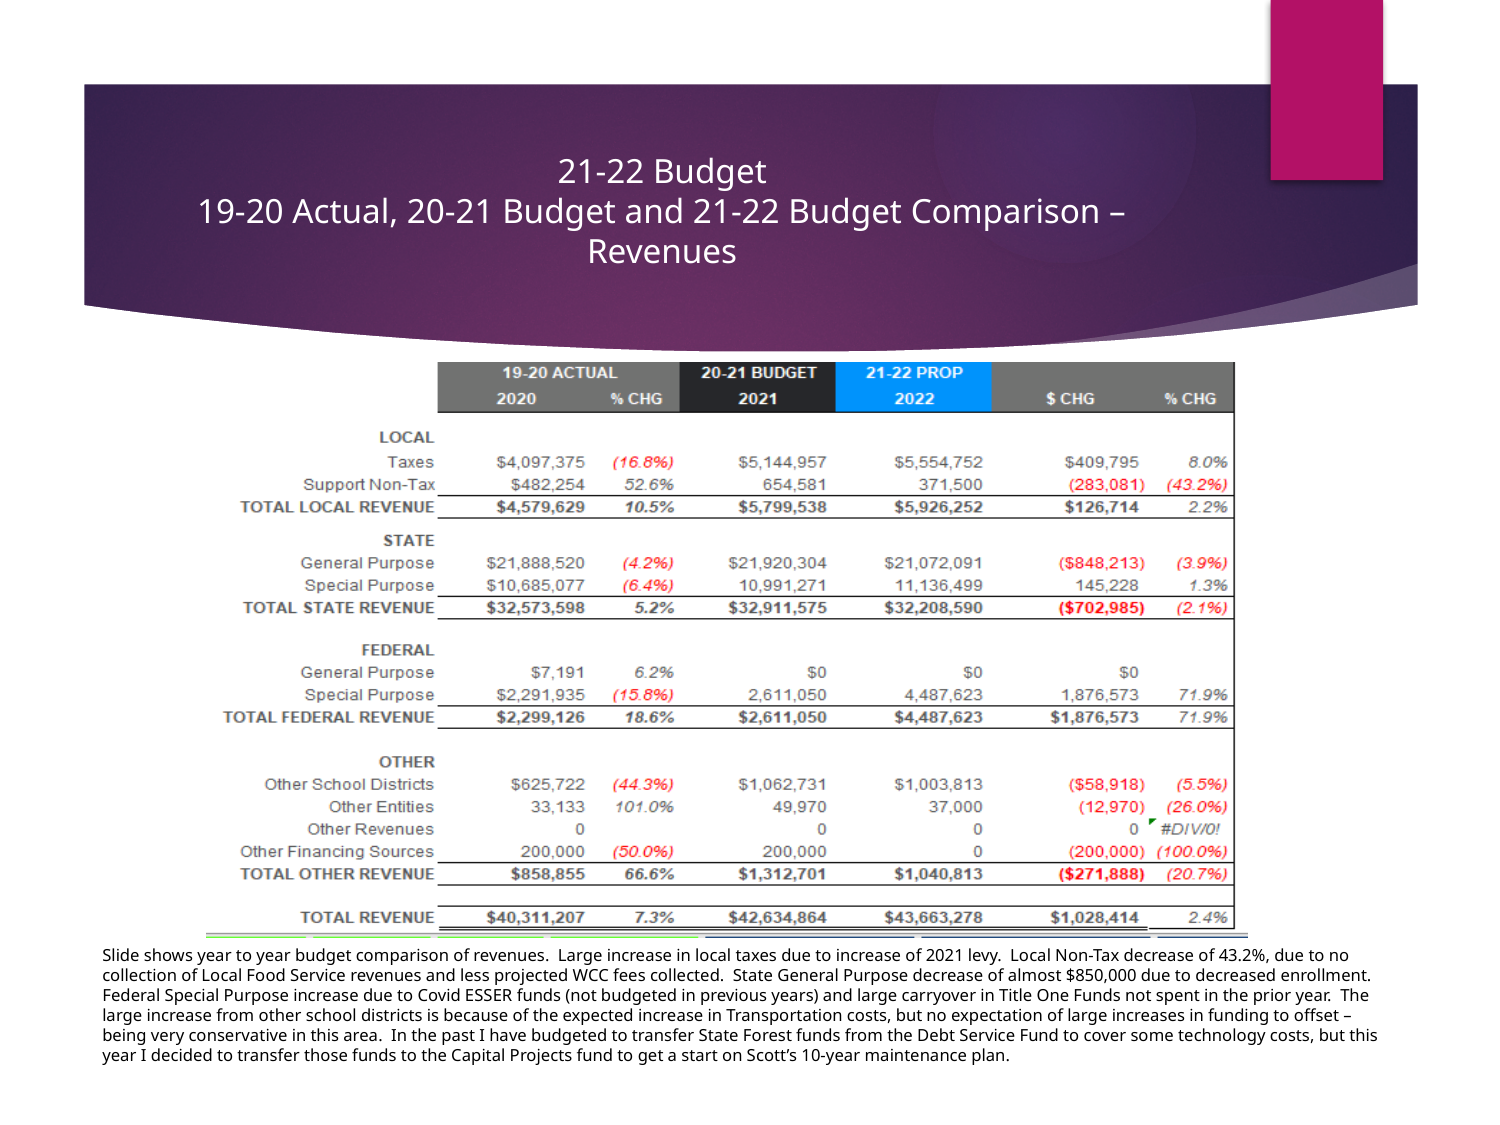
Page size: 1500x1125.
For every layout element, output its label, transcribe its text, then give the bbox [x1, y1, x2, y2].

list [206, 362, 1248, 938]
title 21-22 Budget 19-20 Actual, 20-21 Budget and 21-22 Budget Comparison – Revenues [142, 152, 1183, 269]
text_box Slide shows year to year budget comparison of revenues. Large increase in local taxes due to increase of 2021 levy. Local Non-Tax decrease of 43.2%, due to no collection of Local Food Service revenues and less projected WCC fees collected. State General Purpose decrease of almost $850,000 due to decreased enrollment. Federal Special Purpose increase due to Covid ESSER funds (not budgeted in previous years) and large carryover in Title One Funds not spent in the prior year. The large increase from other school districts is because of the expected increase in Transportation costs, but no expectation of large increases in funding to offset – being very conservative in this area. In the past I have budgeted to transfer State Forest funds from the Debt Service Fund to cover some technology costs, but this year I decided to transfer those funds to the Capital Projects fund to get a start on Scott’s 10-year maintenance plan. [87, 937, 1400, 1072]
